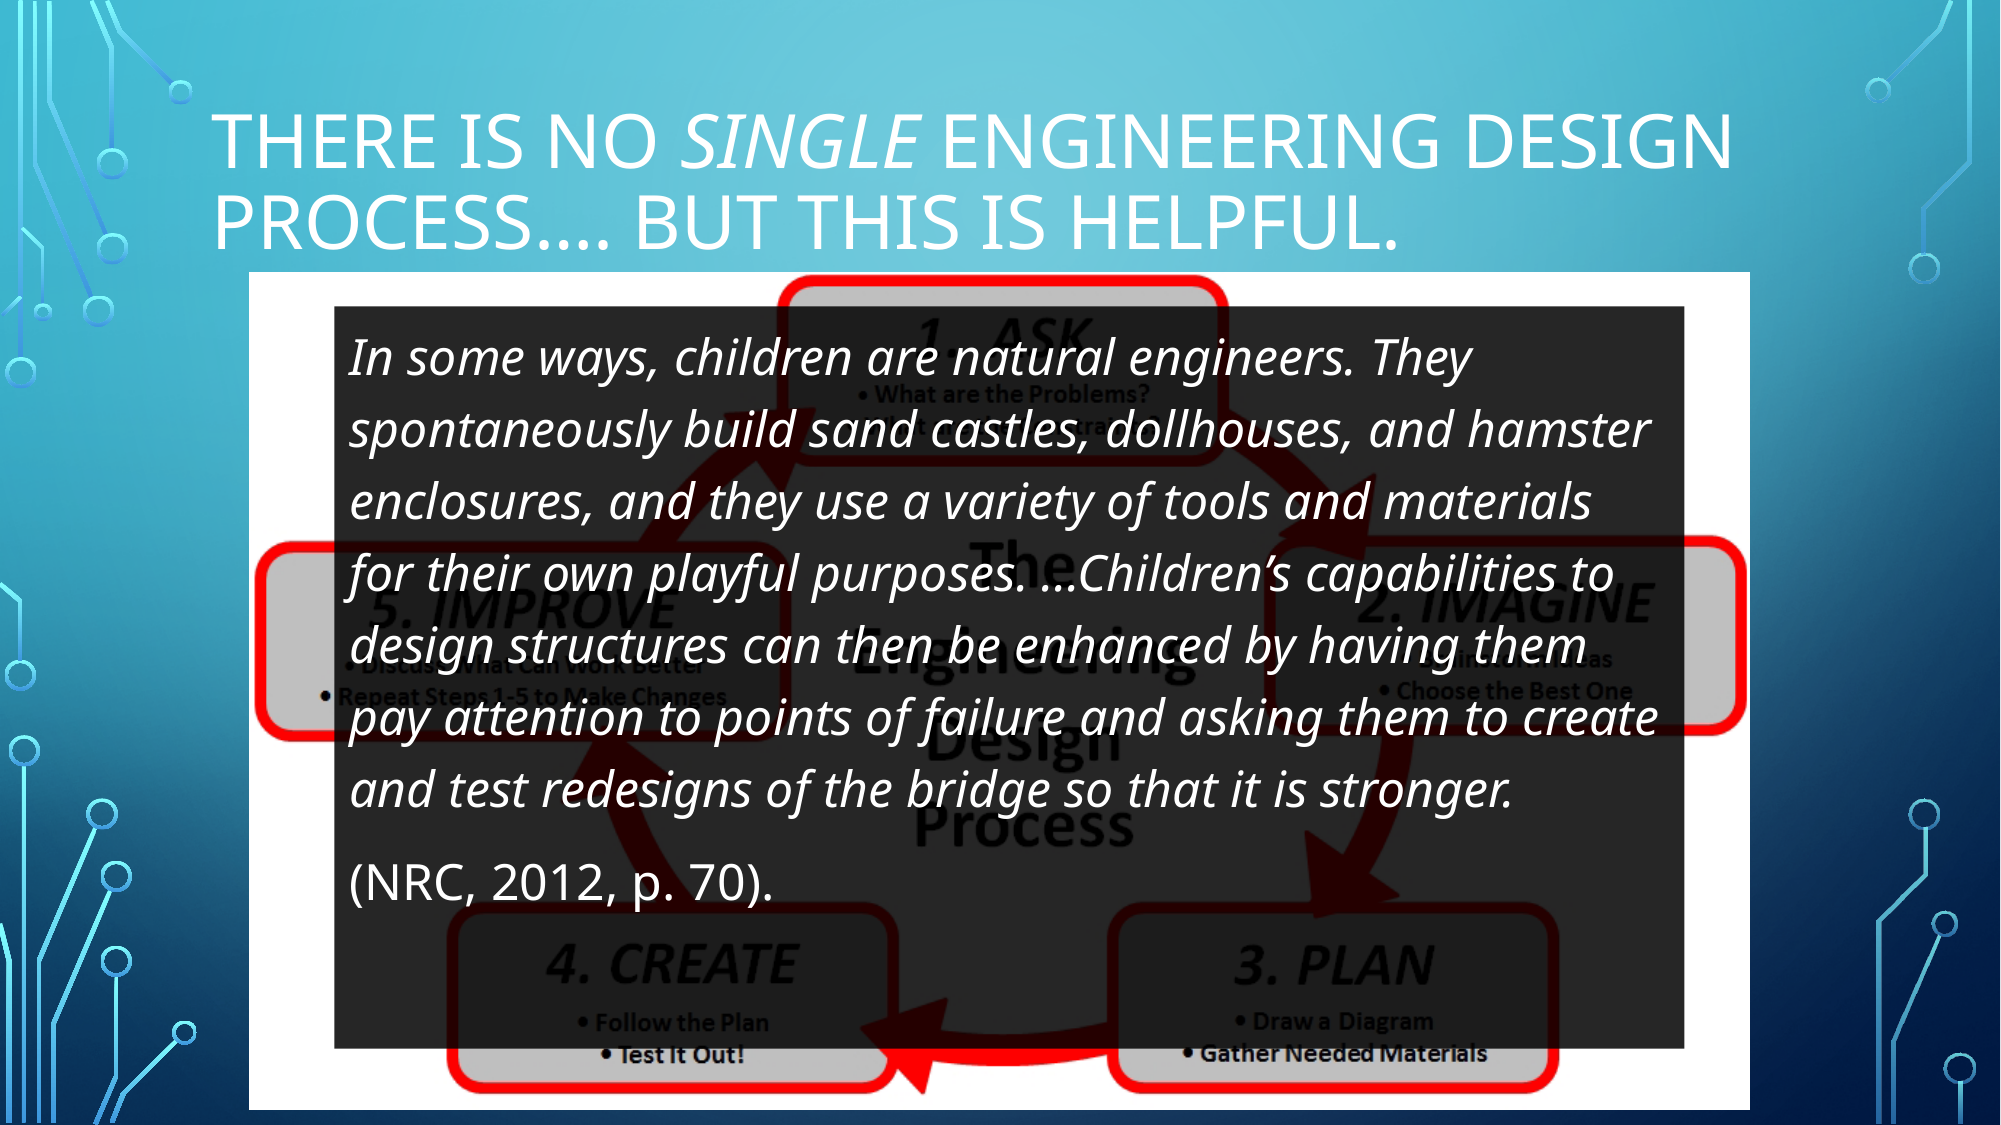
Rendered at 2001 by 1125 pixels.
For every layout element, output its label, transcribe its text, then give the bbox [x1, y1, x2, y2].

title There is no single Engineering design process…. but this is helpful. [196, 63, 1822, 307]
picture [249, 272, 1751, 1110]
